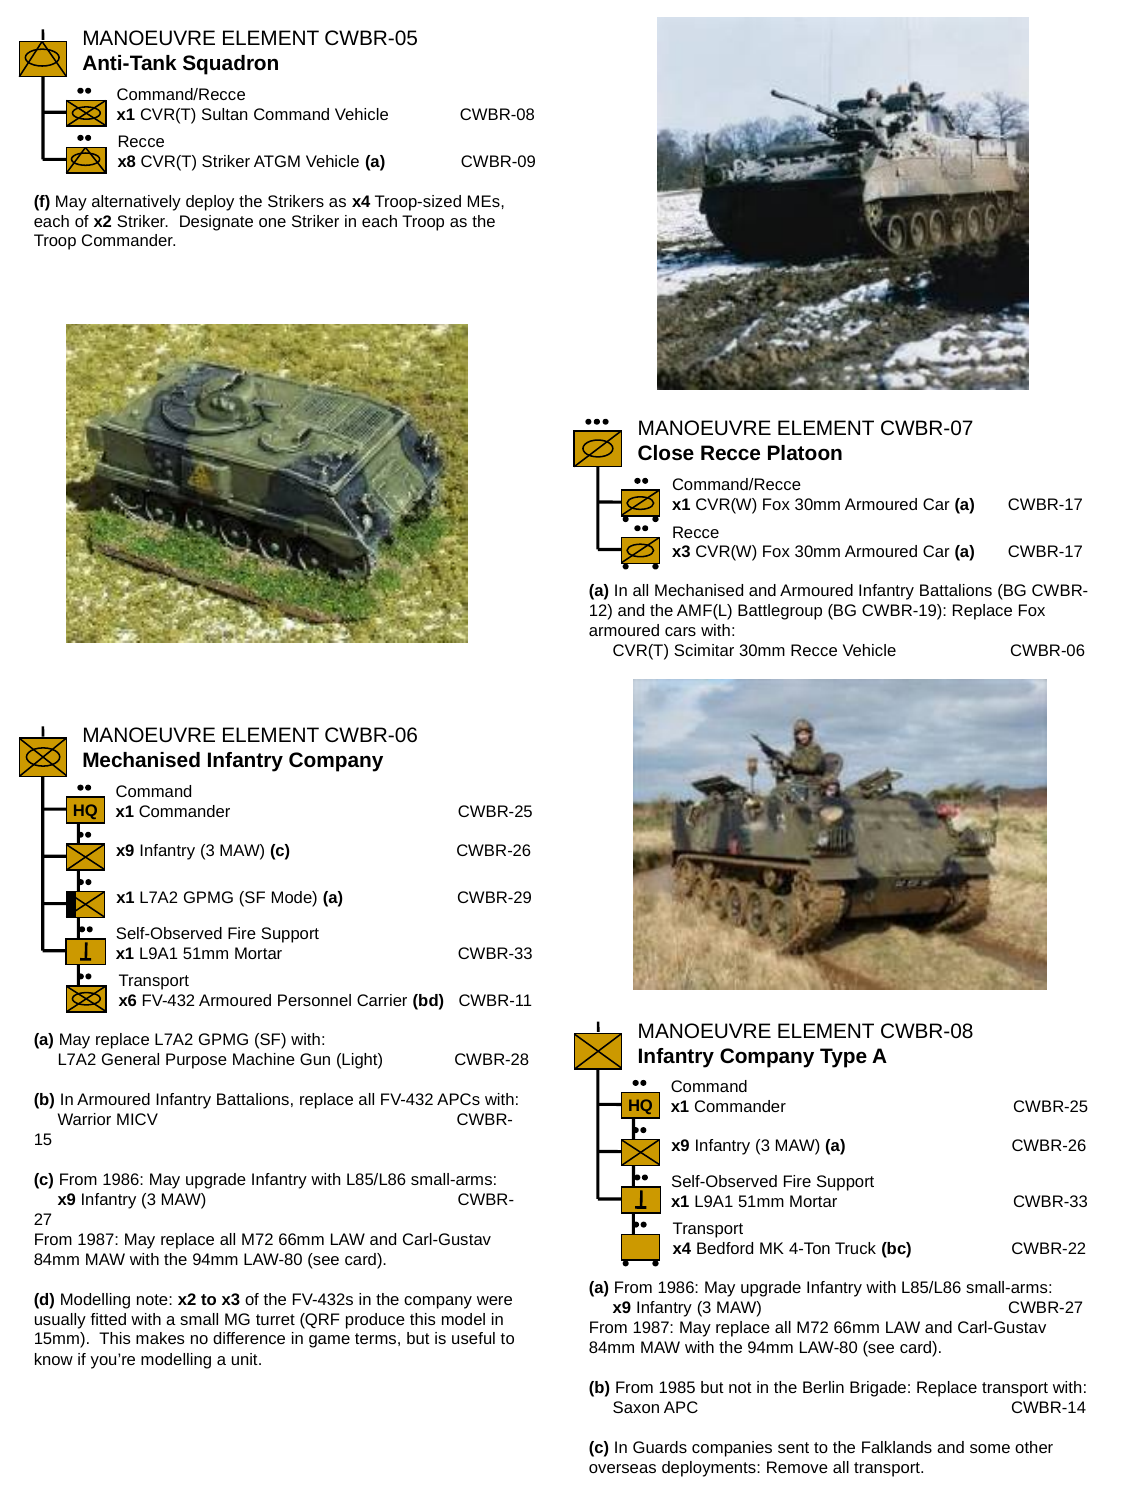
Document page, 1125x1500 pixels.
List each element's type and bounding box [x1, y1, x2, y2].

text_box [574, 572, 1106, 668]
text_box [19, 17, 552, 179]
text_box [19, 714, 549, 1018]
text_box [574, 1269, 1106, 1485]
text_box [78, 974, 91, 985]
text_box [18, 1021, 547, 1376]
text_box [19, 183, 551, 258]
text_box [633, 1080, 646, 1086]
text_box [586, 419, 608, 424]
text_box [78, 824, 91, 837]
picture [66, 324, 468, 643]
picture [657, 17, 1029, 390]
text_box [574, 407, 1099, 569]
text_box [574, 1009, 1104, 1266]
picture [633, 679, 1047, 990]
